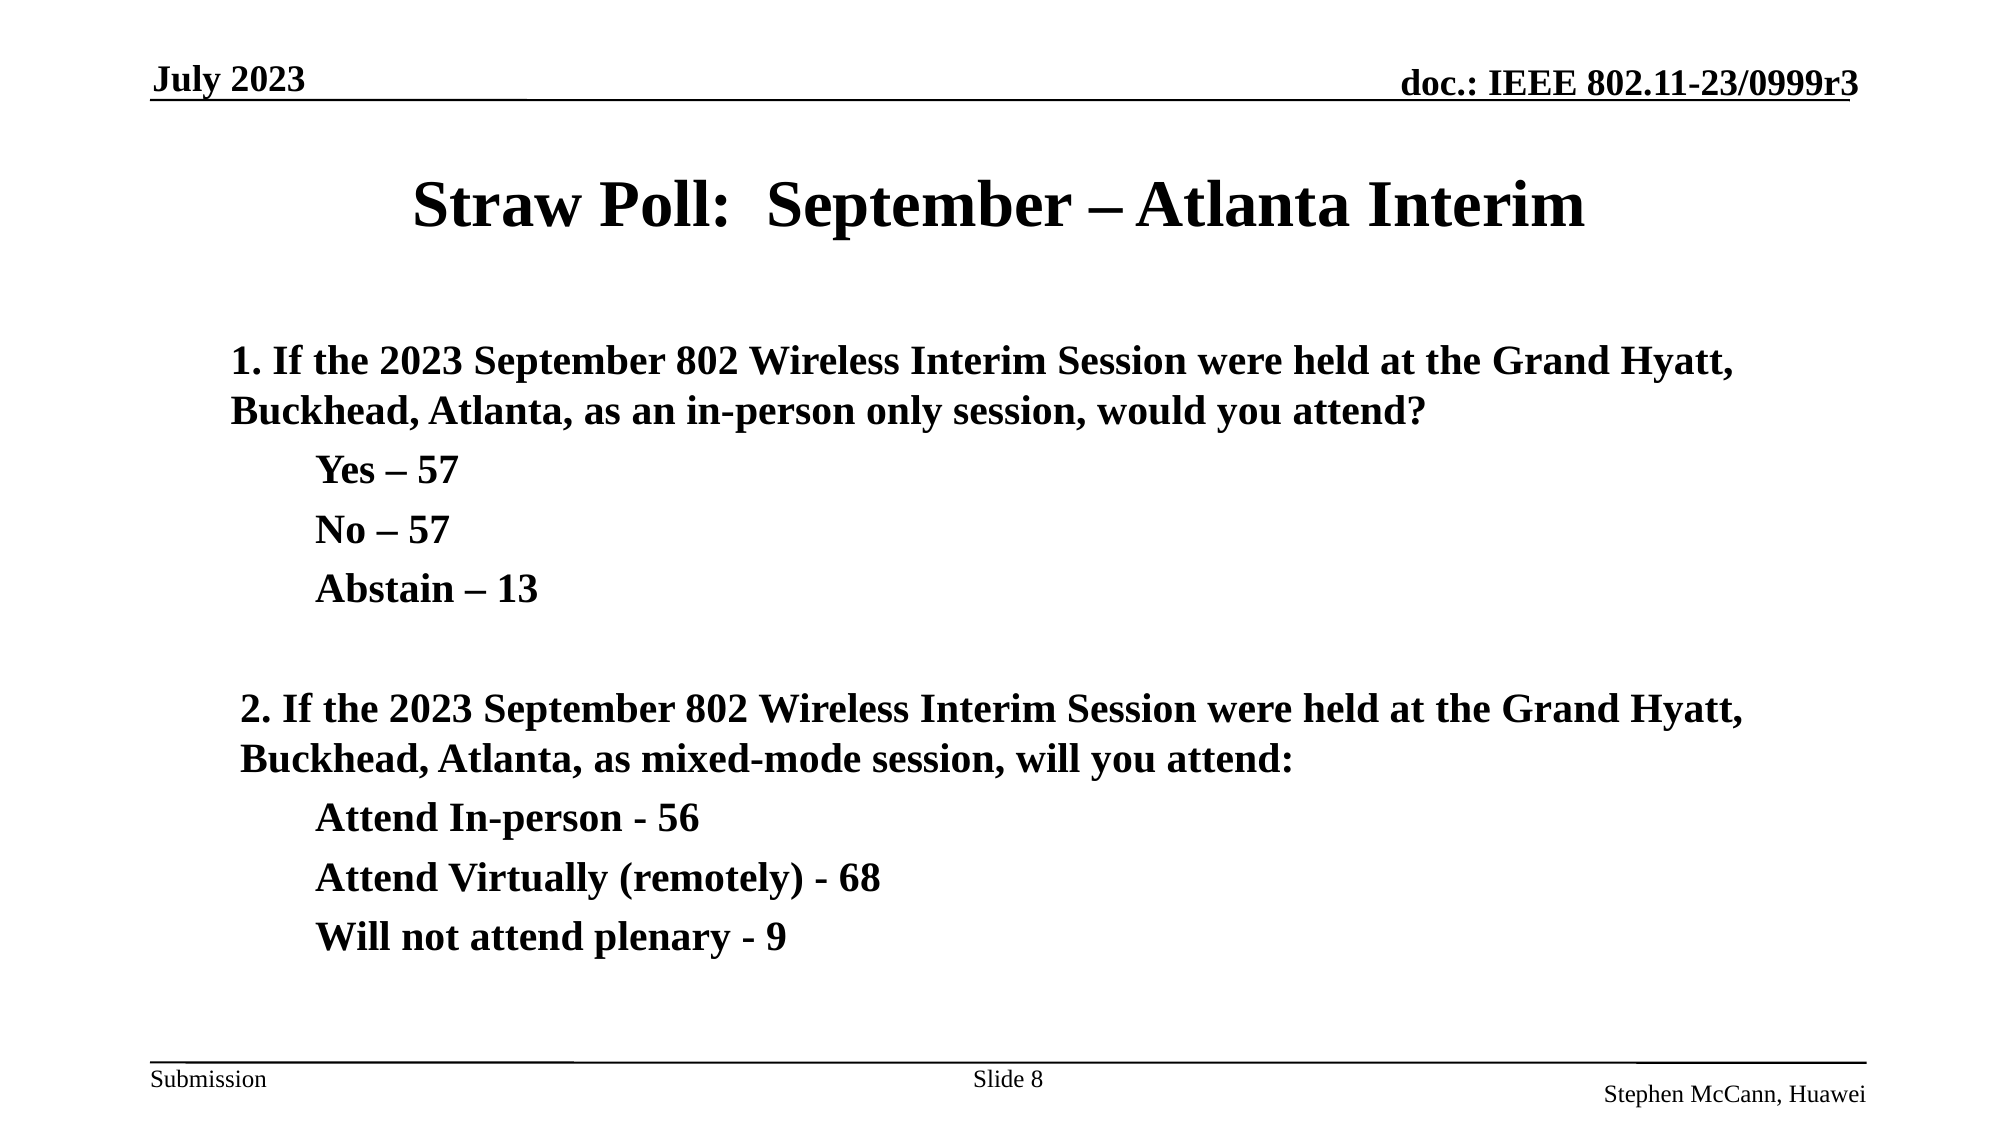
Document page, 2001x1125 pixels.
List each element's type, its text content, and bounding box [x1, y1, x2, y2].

slide_number Slide 8 [950, 1061, 1067, 1123]
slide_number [152, 54, 563, 100]
title Straw Poll: September – Atlanta Interim [149, 112, 1850, 288]
footer Stephen McCann, Huawei [1169, 1076, 1867, 1108]
list 1. If the 2023 September 802 Wireless Interim Session were held at the Grand Hyatt, Buckhead, Atlanta, as an in-person only session, would you attend? Yes – 57 No – 57 Abstain – 13 2. If the 2023 September 802 Wireless Interim Session were held at the Grand Hyatt, Buckhead, Atlanta, as mixed-mode session, will you attend: Attend In-person - 56 Attend Virtually (remotely) - 68 Will not attend plenary - 9 [149, 324, 1850, 1000]
